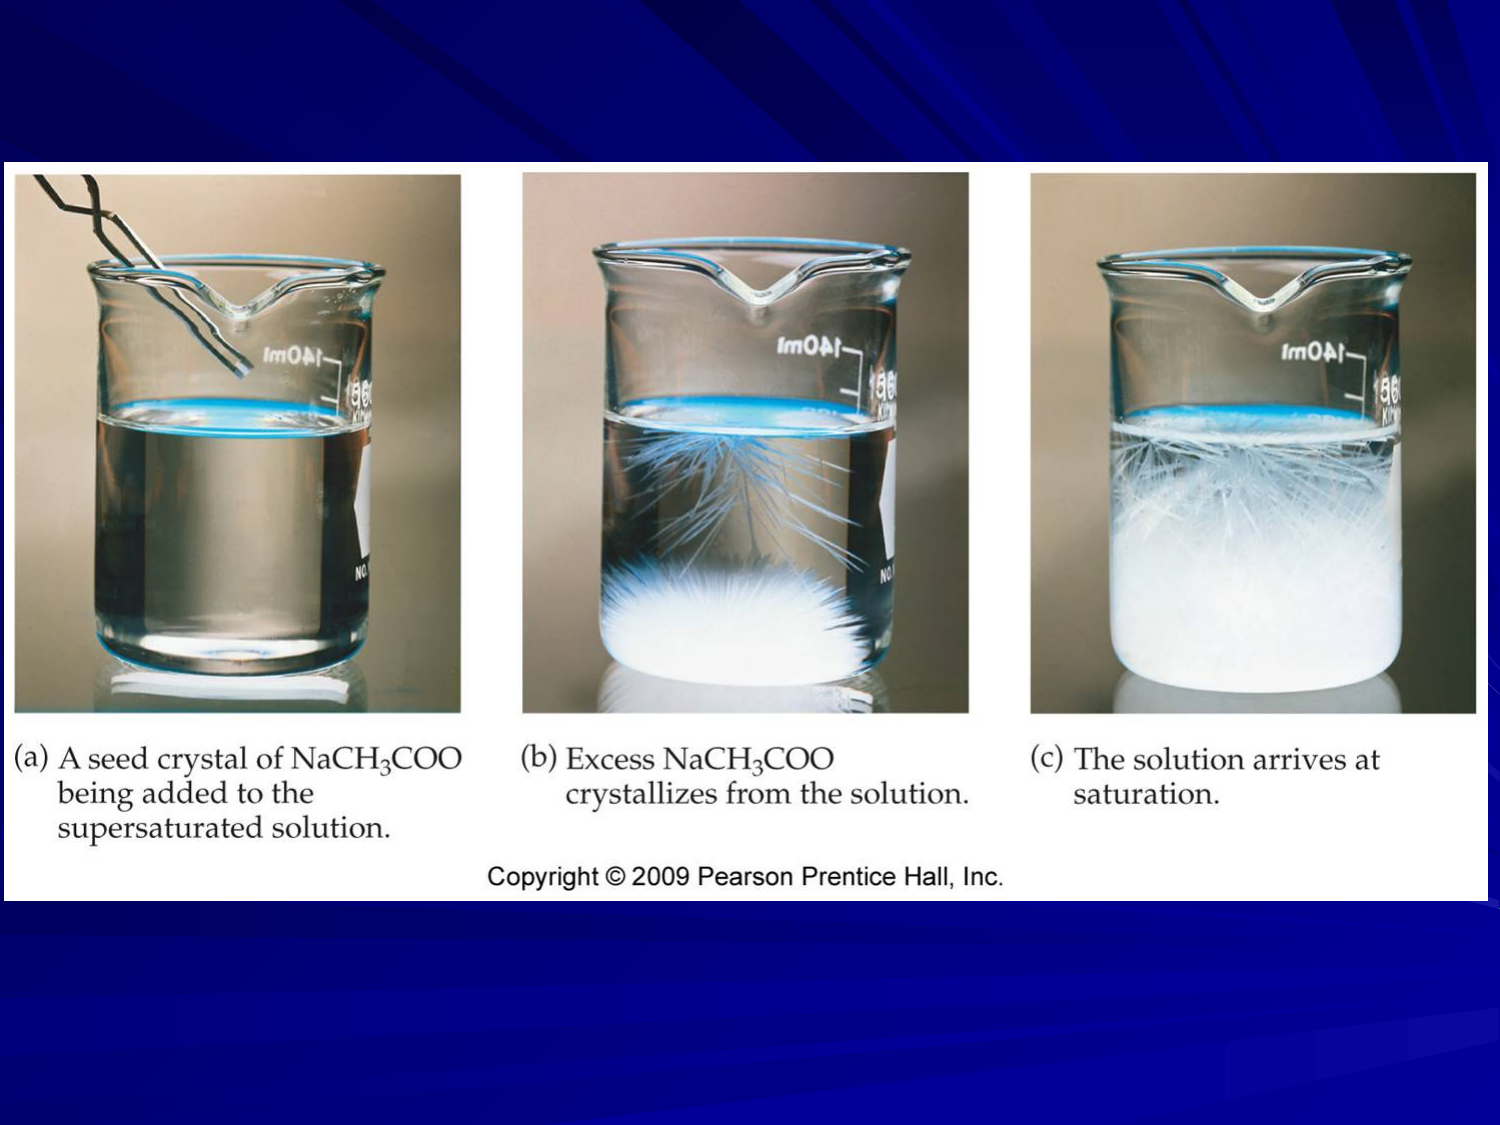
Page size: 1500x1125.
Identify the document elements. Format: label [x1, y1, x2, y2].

picture [4, 162, 1488, 901]
